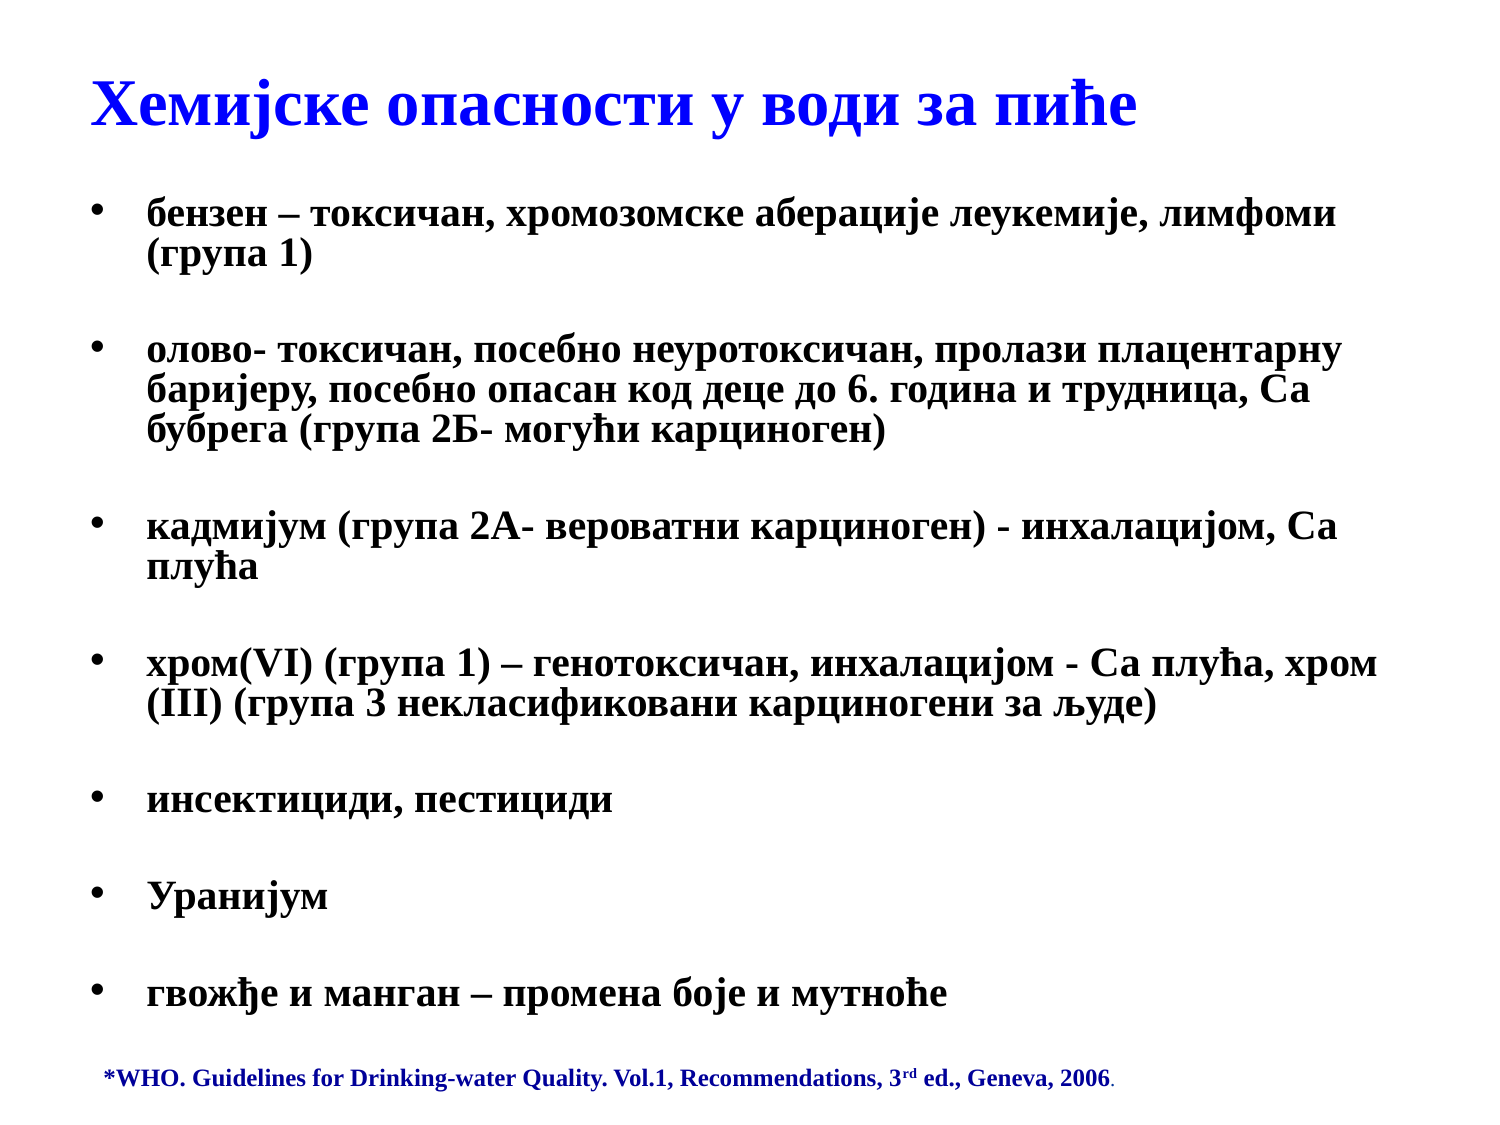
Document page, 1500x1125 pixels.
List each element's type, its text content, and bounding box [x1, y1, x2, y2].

list Хемијске опасности у води за пиће бензен – токсичан, хромозомске аберације леукемије, лимфоми (група 1) олово- токсичан, посебно неуротоксичан, пролази плацентарну баријеру, посебно опасан код деце до 6. година и трудница, Cа бубрега (група 2Б- могући карциноген) кадмијум (група 2А- вероватни карциноген) - инхалацијом, Са плућа хром(VI) (група 1) – генотоксичан, инхалацијом - Cа плућа, хром (III) (група 3 некласификовани карциногени за људе) инсектициди, пестициди Уранијум гвожђе и манган – промена боје и мутноће [74, 66, 1426, 1071]
text_box *WHO. Guidelines for Drinking-water Quality. Vol.1, Recommendations, 3rd ed., Geneva, 2006. [88, 1053, 1365, 1099]
